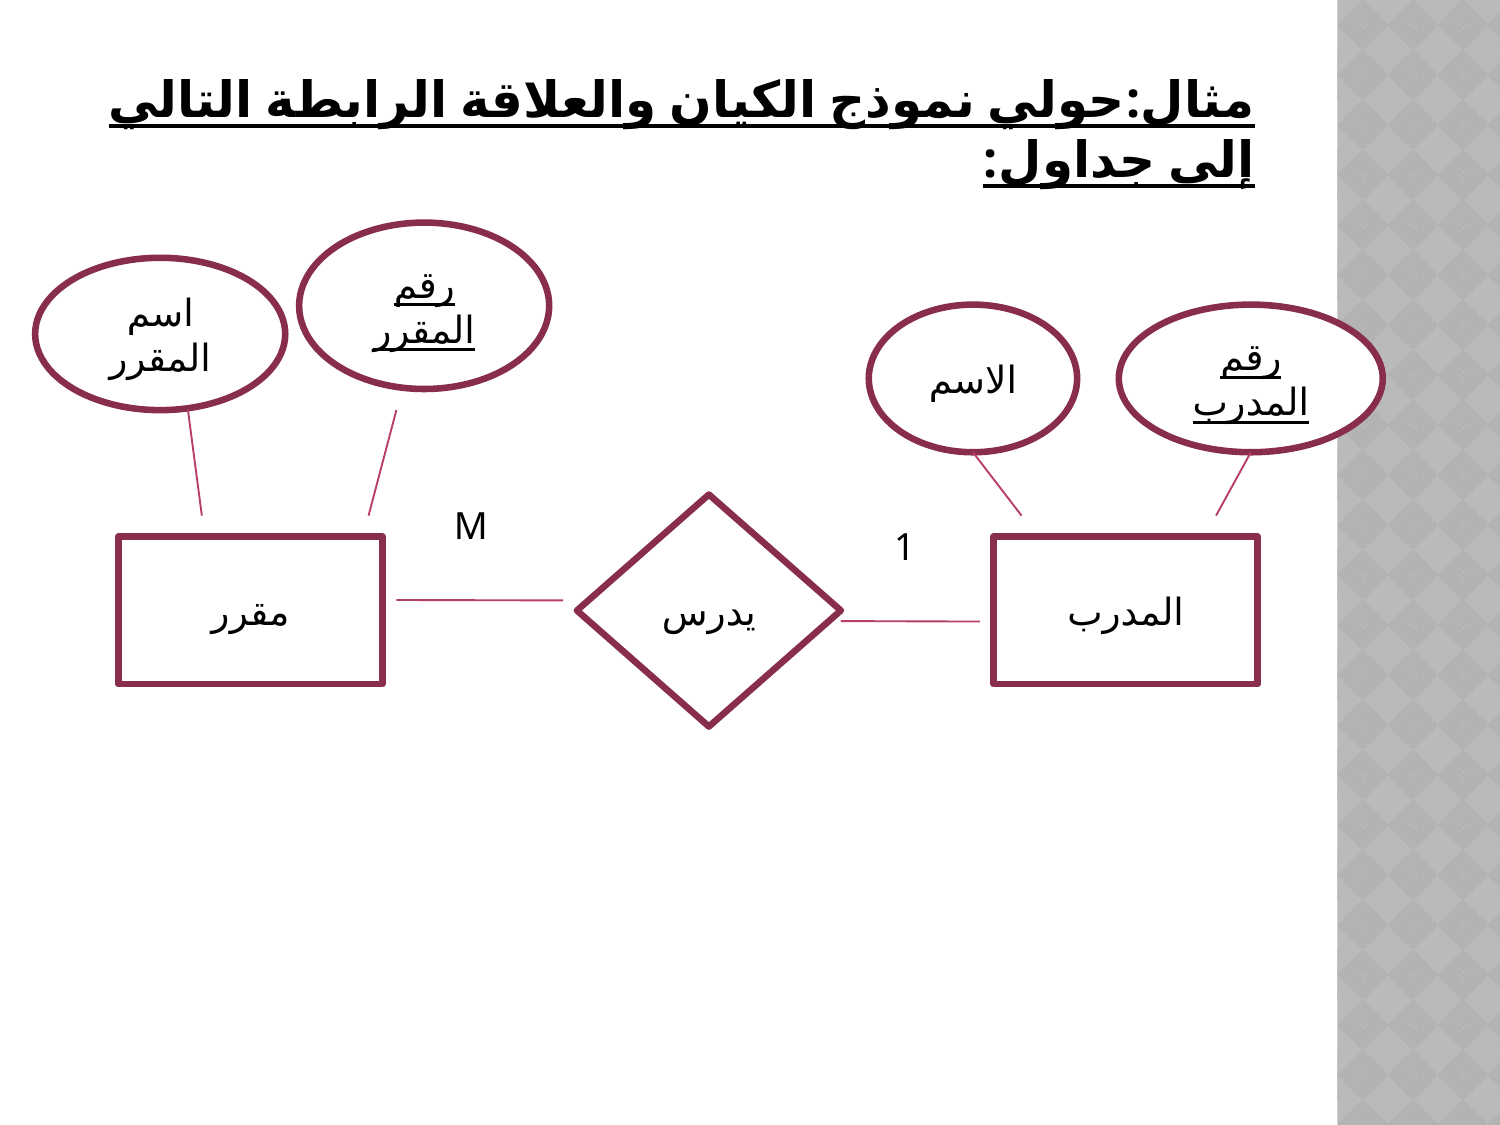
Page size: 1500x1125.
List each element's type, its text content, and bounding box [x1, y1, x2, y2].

title مثال:حولي نموذج الكيان والعلاقة الرابطة التالي إلى جداول: [75, 0, 1263, 188]
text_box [34, 222, 1384, 727]
